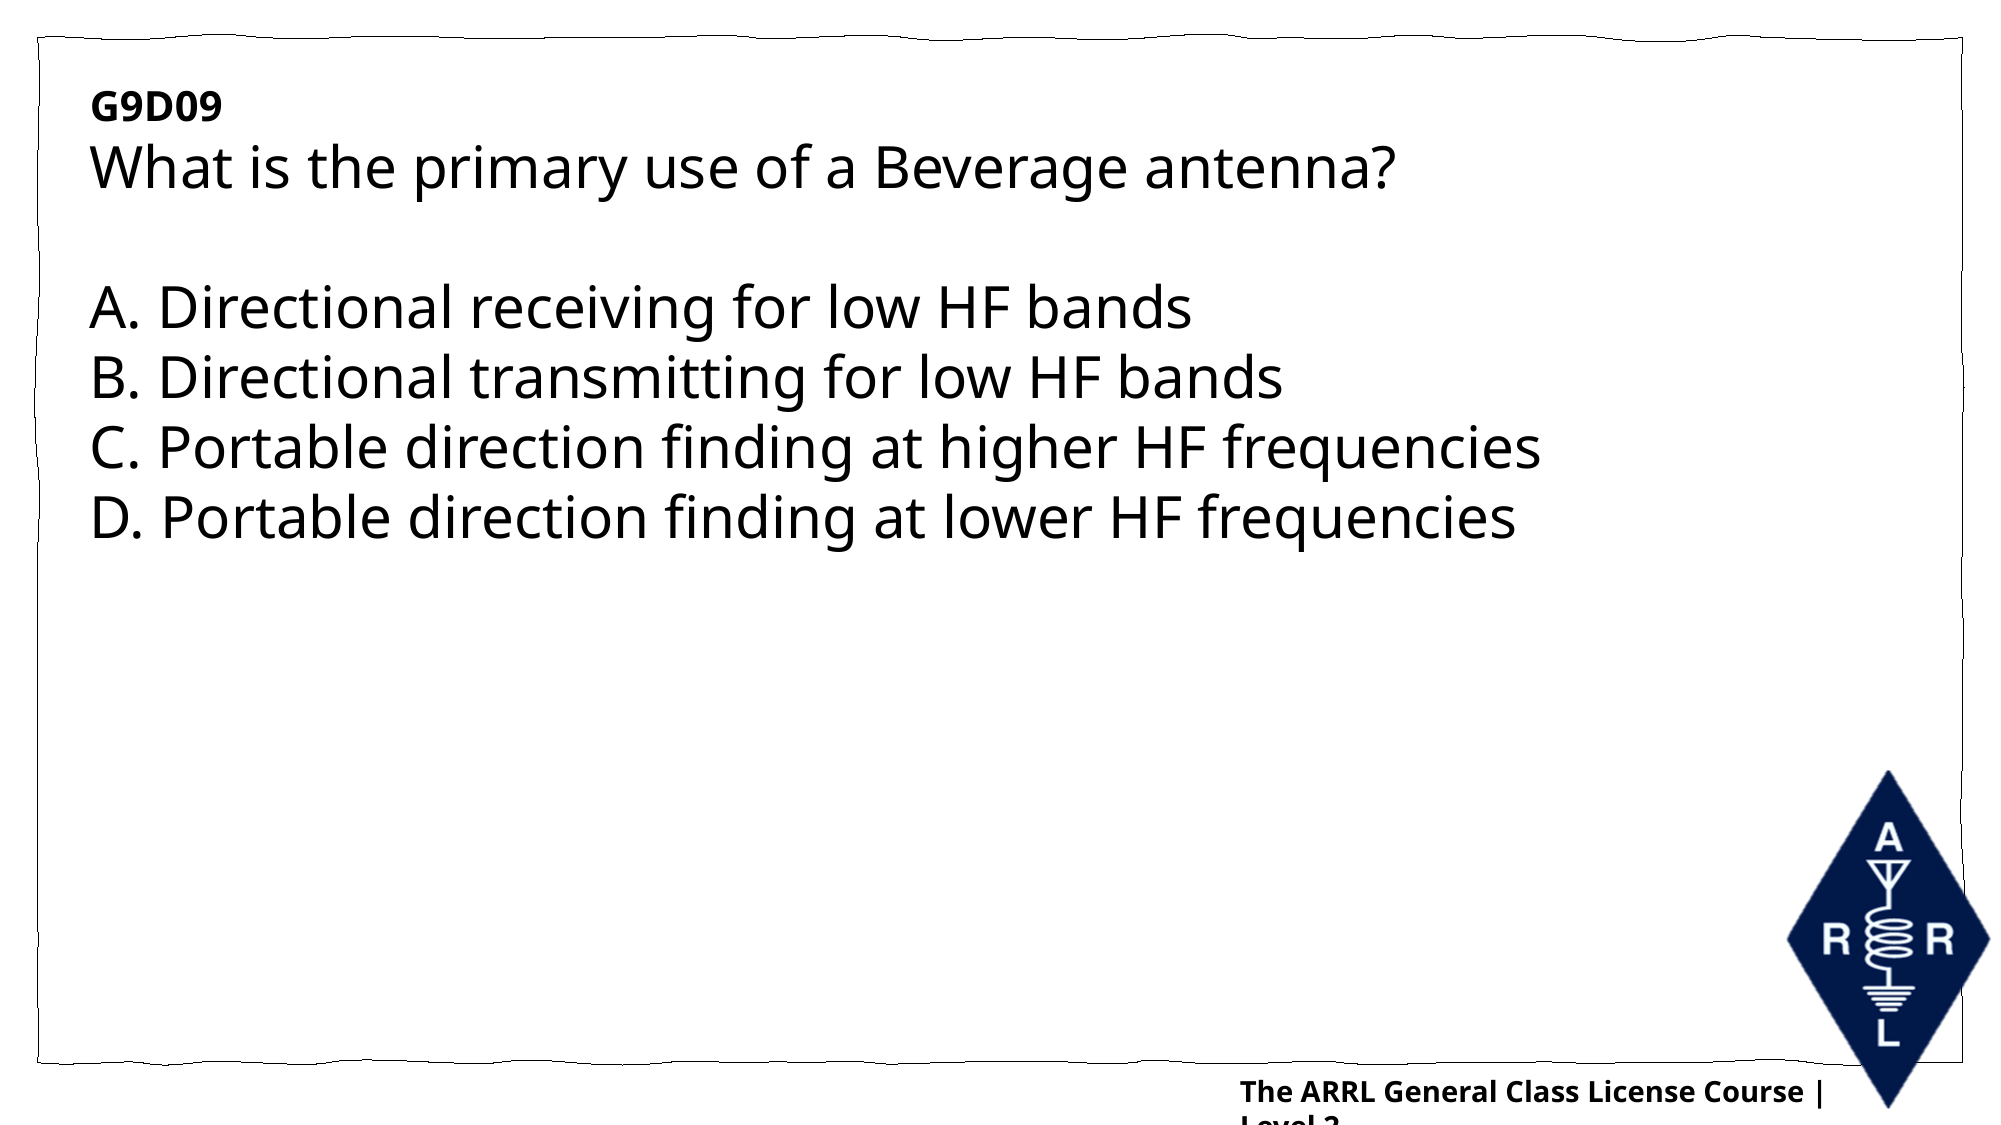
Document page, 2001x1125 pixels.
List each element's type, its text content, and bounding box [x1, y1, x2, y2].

text_box G9D09 What is the primary use of a Beverage antenna? A. Directional receiving for low HF bands B. Directional transmitting for low HF bands C. Portable direction finding at higher HF frequencies D. Portable direction finding at lower HF frequencies [75, 72, 1850, 558]
picture [1773, 752, 1999, 1125]
